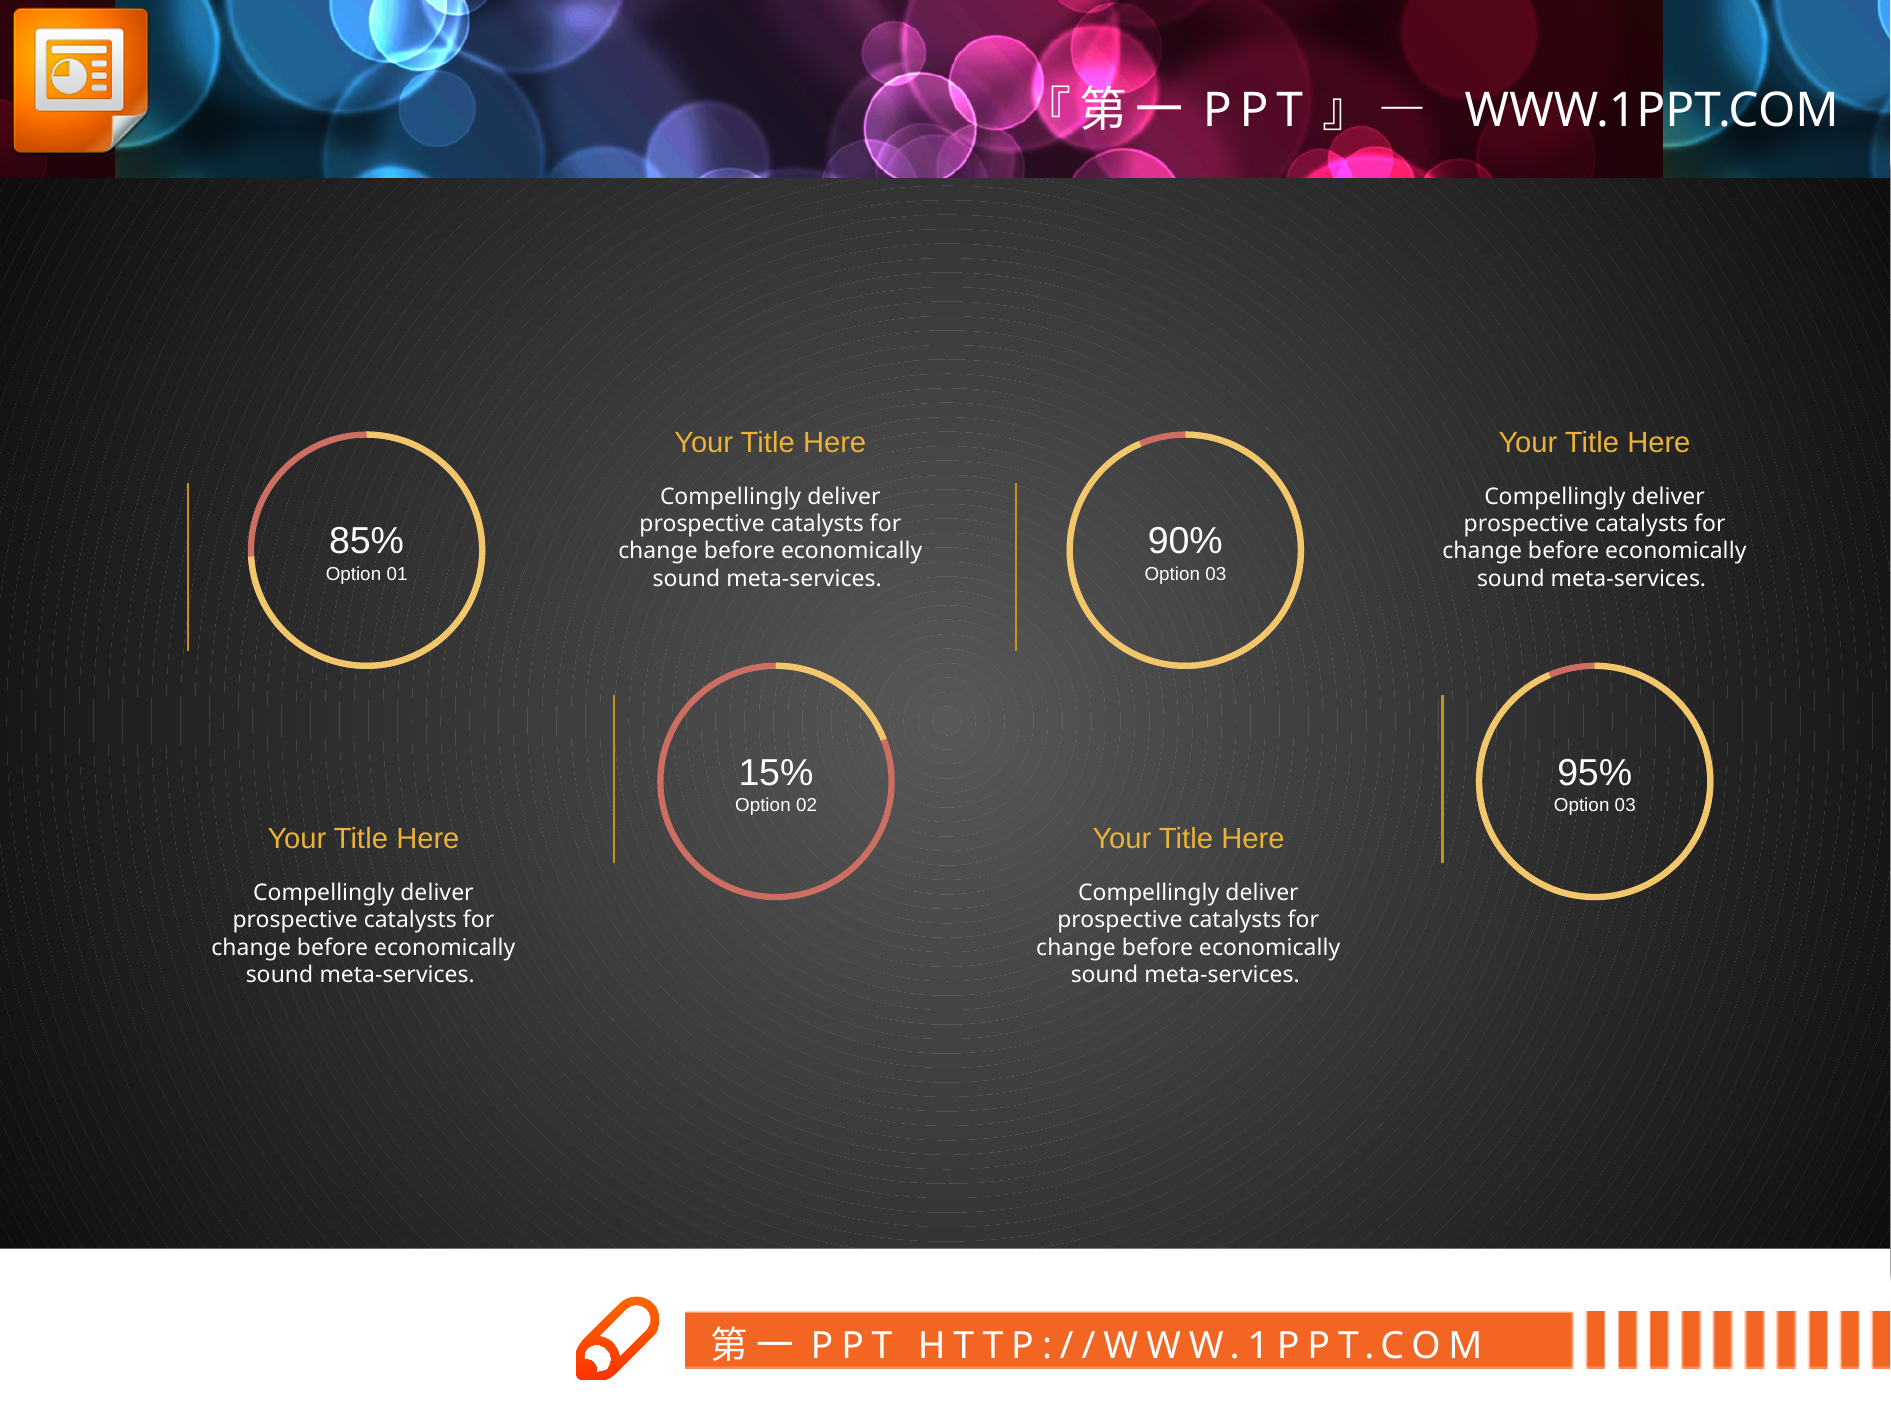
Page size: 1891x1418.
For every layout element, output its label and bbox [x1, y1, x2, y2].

picture [0, 0, 1891, 178]
text_box [1412, 415, 1778, 573]
text_box [1006, 812, 1371, 969]
text_box [181, 812, 547, 969]
text_box [1478, 665, 1711, 898]
text_box [250, 434, 483, 667]
text_box [588, 415, 953, 573]
picture [685, 1311, 1891, 1369]
text_box [660, 665, 892, 898]
text_box [1069, 434, 1302, 667]
